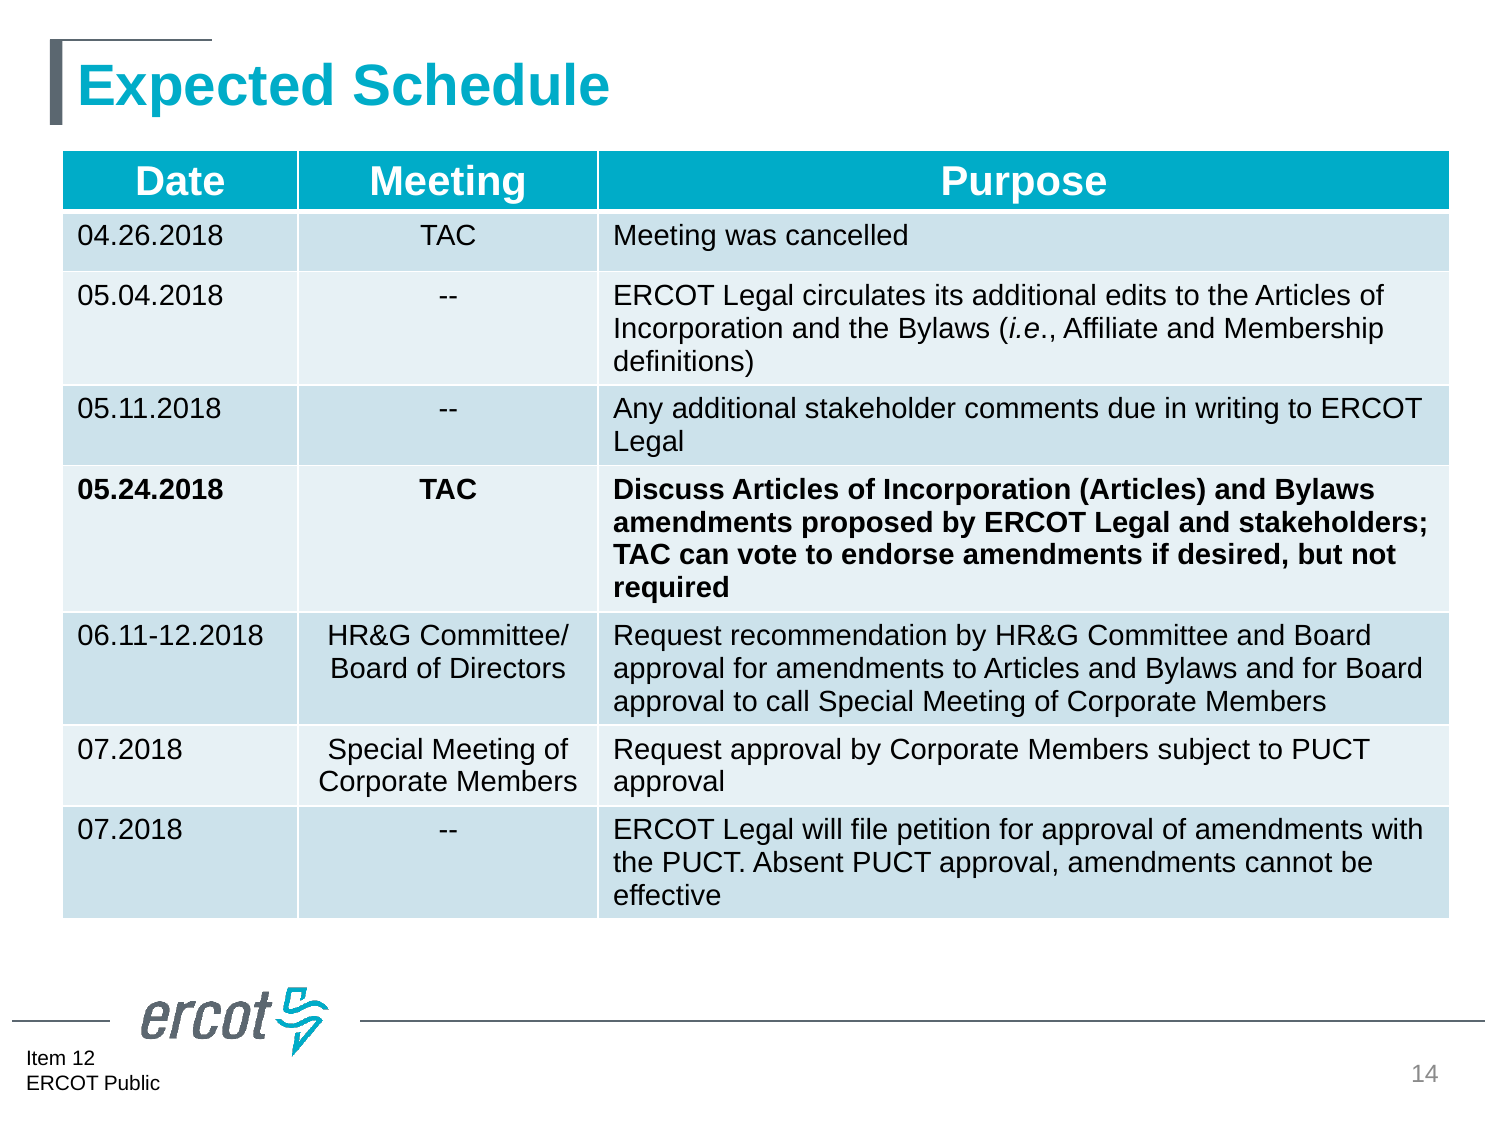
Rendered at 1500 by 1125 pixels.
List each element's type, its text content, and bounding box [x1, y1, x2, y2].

table_header Purpose [599, 151, 1449, 209]
table_cell ERCOT Legal circulates its additional edits to the Articles of Incorporation and the Bylaws (i.e., Affiliate and Membership definitions) [599, 272, 1449, 384]
table_cell HR&G Committee/ Board of Directors [299, 613, 597, 724]
table_cell TAC [299, 214, 597, 271]
picture [137, 983, 332, 1059]
table_cell -- [299, 807, 597, 918]
table_cell Discuss Articles of Incorporation (Articles) and Bylaws amendments proposed by ERCOT Legal and stakeholders; TAC can vote to endorse amendments if desired, but not required [599, 466, 1449, 611]
title Expected Schedule [62, 39, 1450, 149]
table_cell 04.26.2018 [63, 214, 297, 271]
table_cell Any additional stakeholder comments due in writing to ERCOT Legal [599, 386, 1449, 465]
table_cell 05.11.2018 [63, 386, 297, 465]
table_cell Special Meeting of Corporate Members [299, 726, 597, 805]
table_cell 07.2018 [63, 807, 297, 918]
table_cell 05.04.2018 [63, 272, 297, 384]
table_cell 07.2018 [63, 726, 297, 805]
table_header Meeting [299, 151, 597, 209]
table_cell TAC [299, 466, 597, 611]
table_cell 06.11-12.2018 [63, 613, 297, 724]
table_cell -- [299, 386, 597, 465]
list [50, 192, 1450, 974]
table_header Date [63, 151, 297, 209]
table_cell 05.24.2018 [63, 466, 297, 611]
table_cell -- [299, 272, 597, 384]
slide_number 14 [1374, 1033, 1475, 1083]
table_cell Request approval by Corporate Members subject to PUCT approval [599, 726, 1449, 805]
table_cell Meeting was cancelled [599, 214, 1449, 271]
table_cell Request recommendation by HR&G Committee and Board approval for amendments to Articles and Bylaws and for Board approval to call Special Meeting of Corporate Members [599, 613, 1449, 724]
table_cell ERCOT Legal will file petition for approval of amendments with the PUCT. Absent PUCT approval, amendments cannot be effective [599, 807, 1449, 918]
